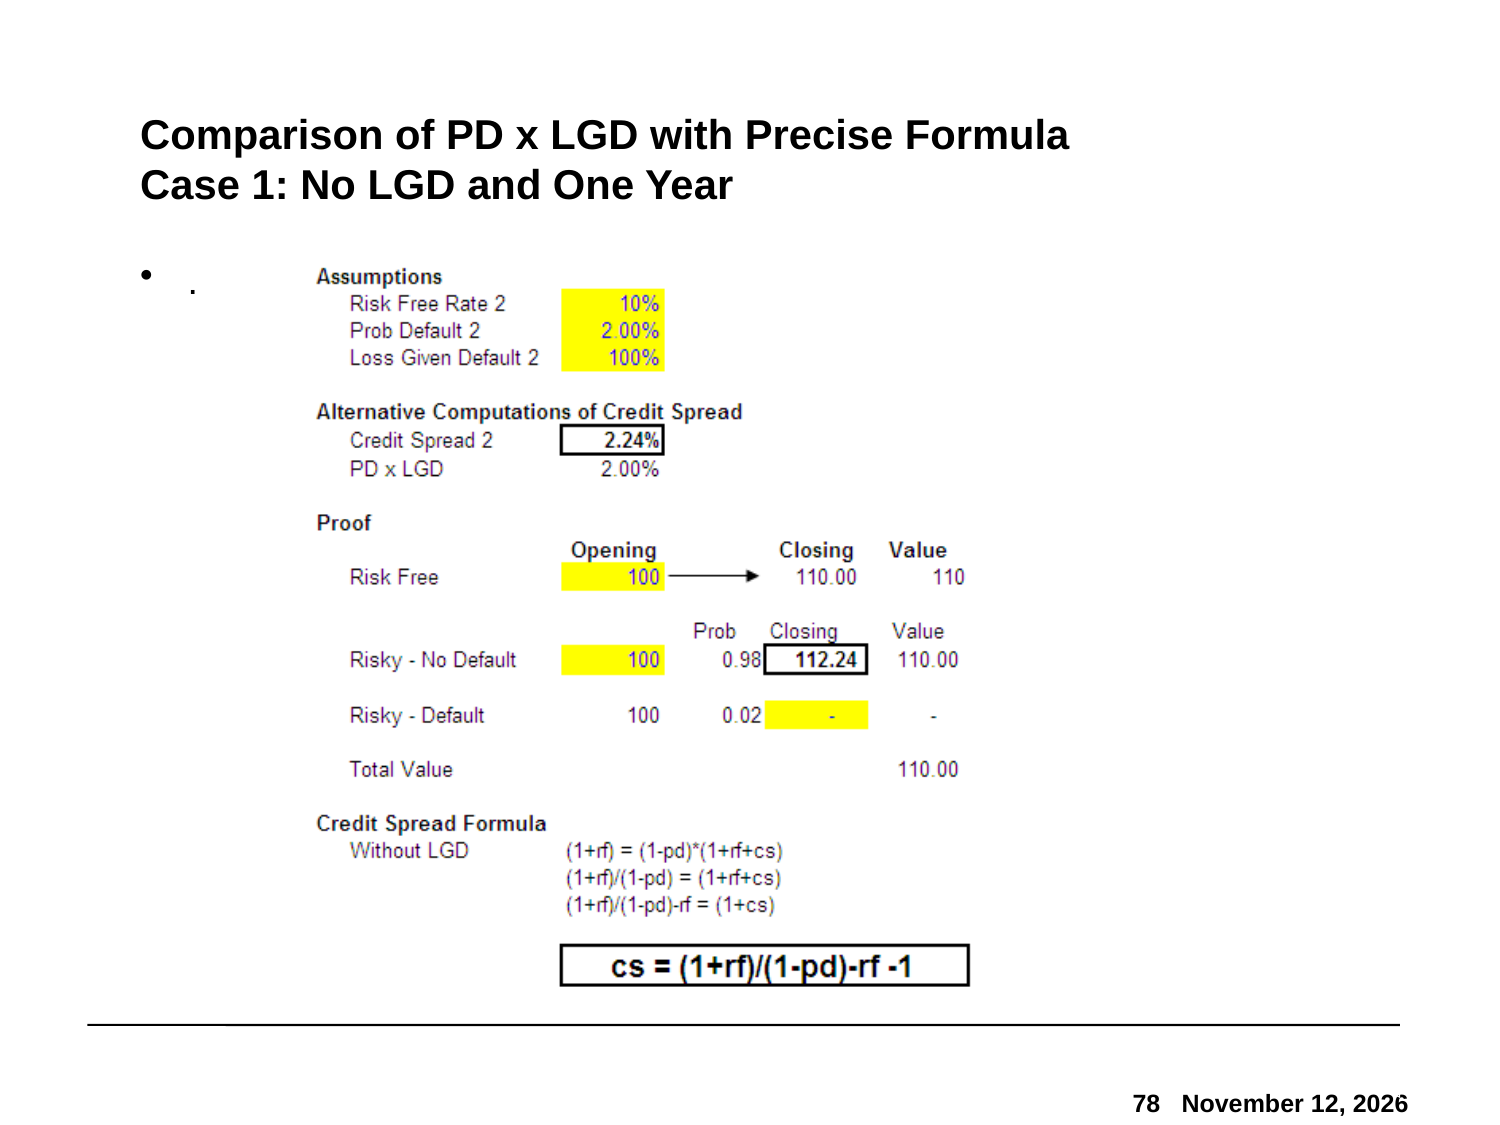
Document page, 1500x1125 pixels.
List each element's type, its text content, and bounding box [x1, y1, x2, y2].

list . [124, 249, 1426, 1013]
title Comparison of PD x LGD with Precise Formula Case 1: No LGD and One Year [124, 99, 1401, 226]
picture [312, 262, 1073, 1014]
